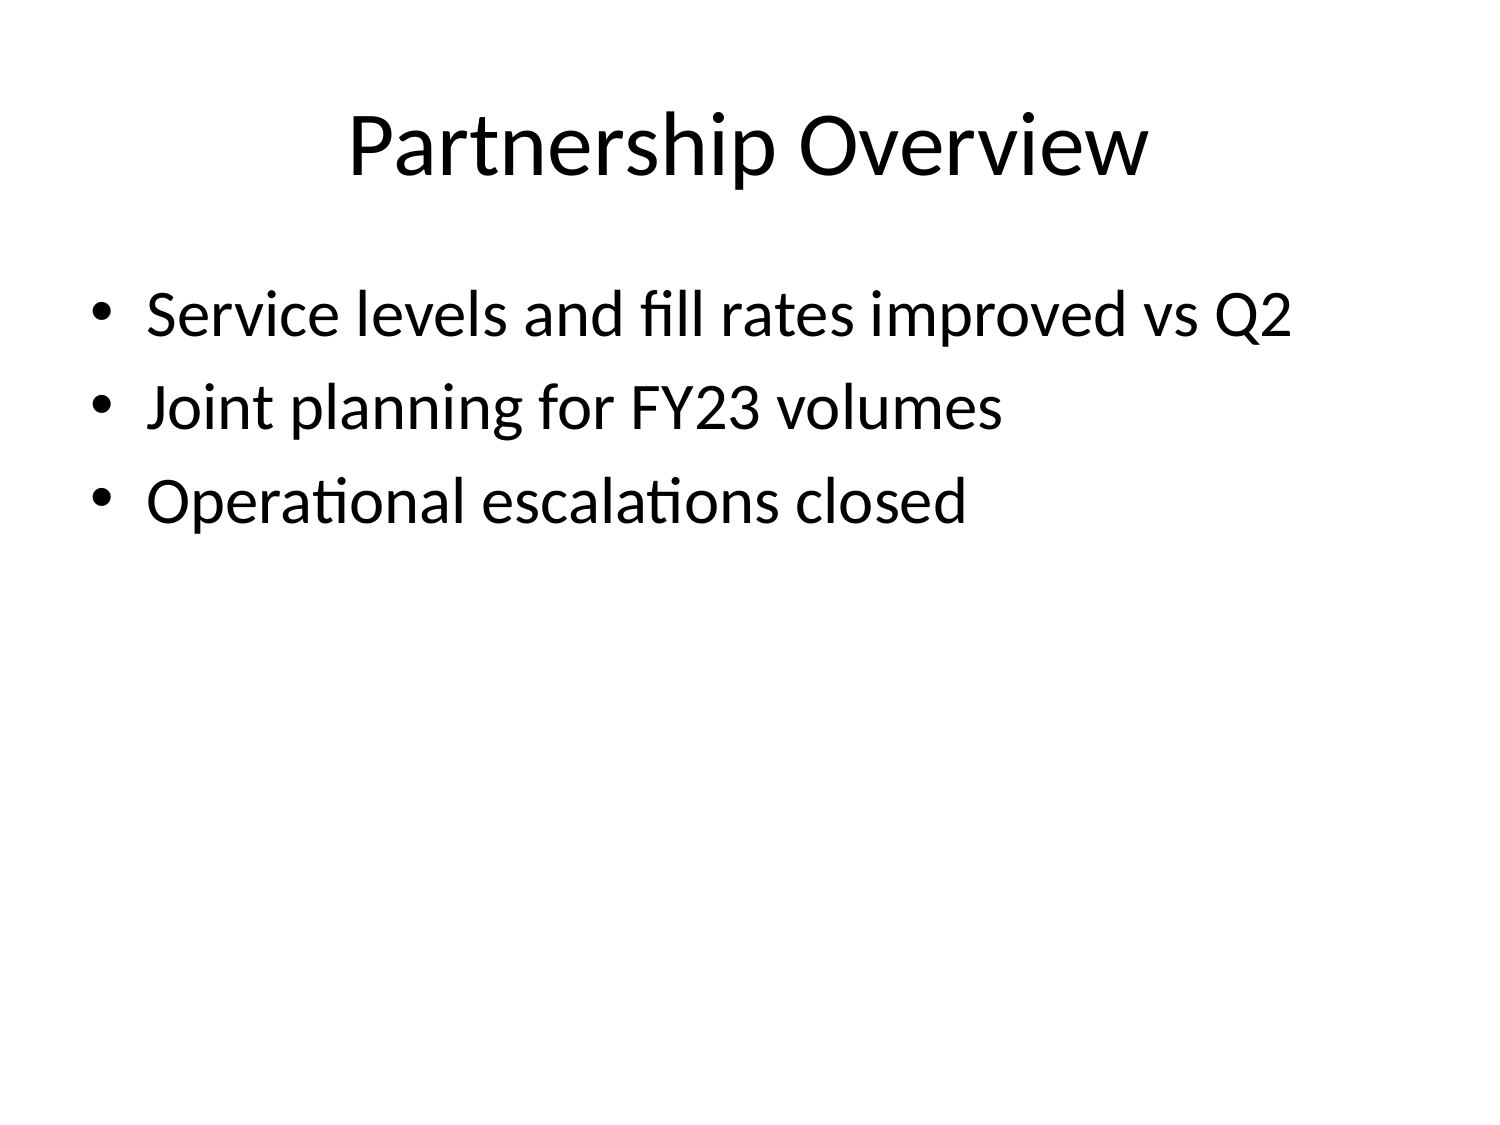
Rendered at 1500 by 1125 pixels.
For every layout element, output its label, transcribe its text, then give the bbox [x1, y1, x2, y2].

list Service levels and fill rates improved vs Q2 Joint planning for FY23 volumes Operational escalations closed [75, 262, 1425, 1005]
title Partnership Overview [75, 45, 1425, 233]
